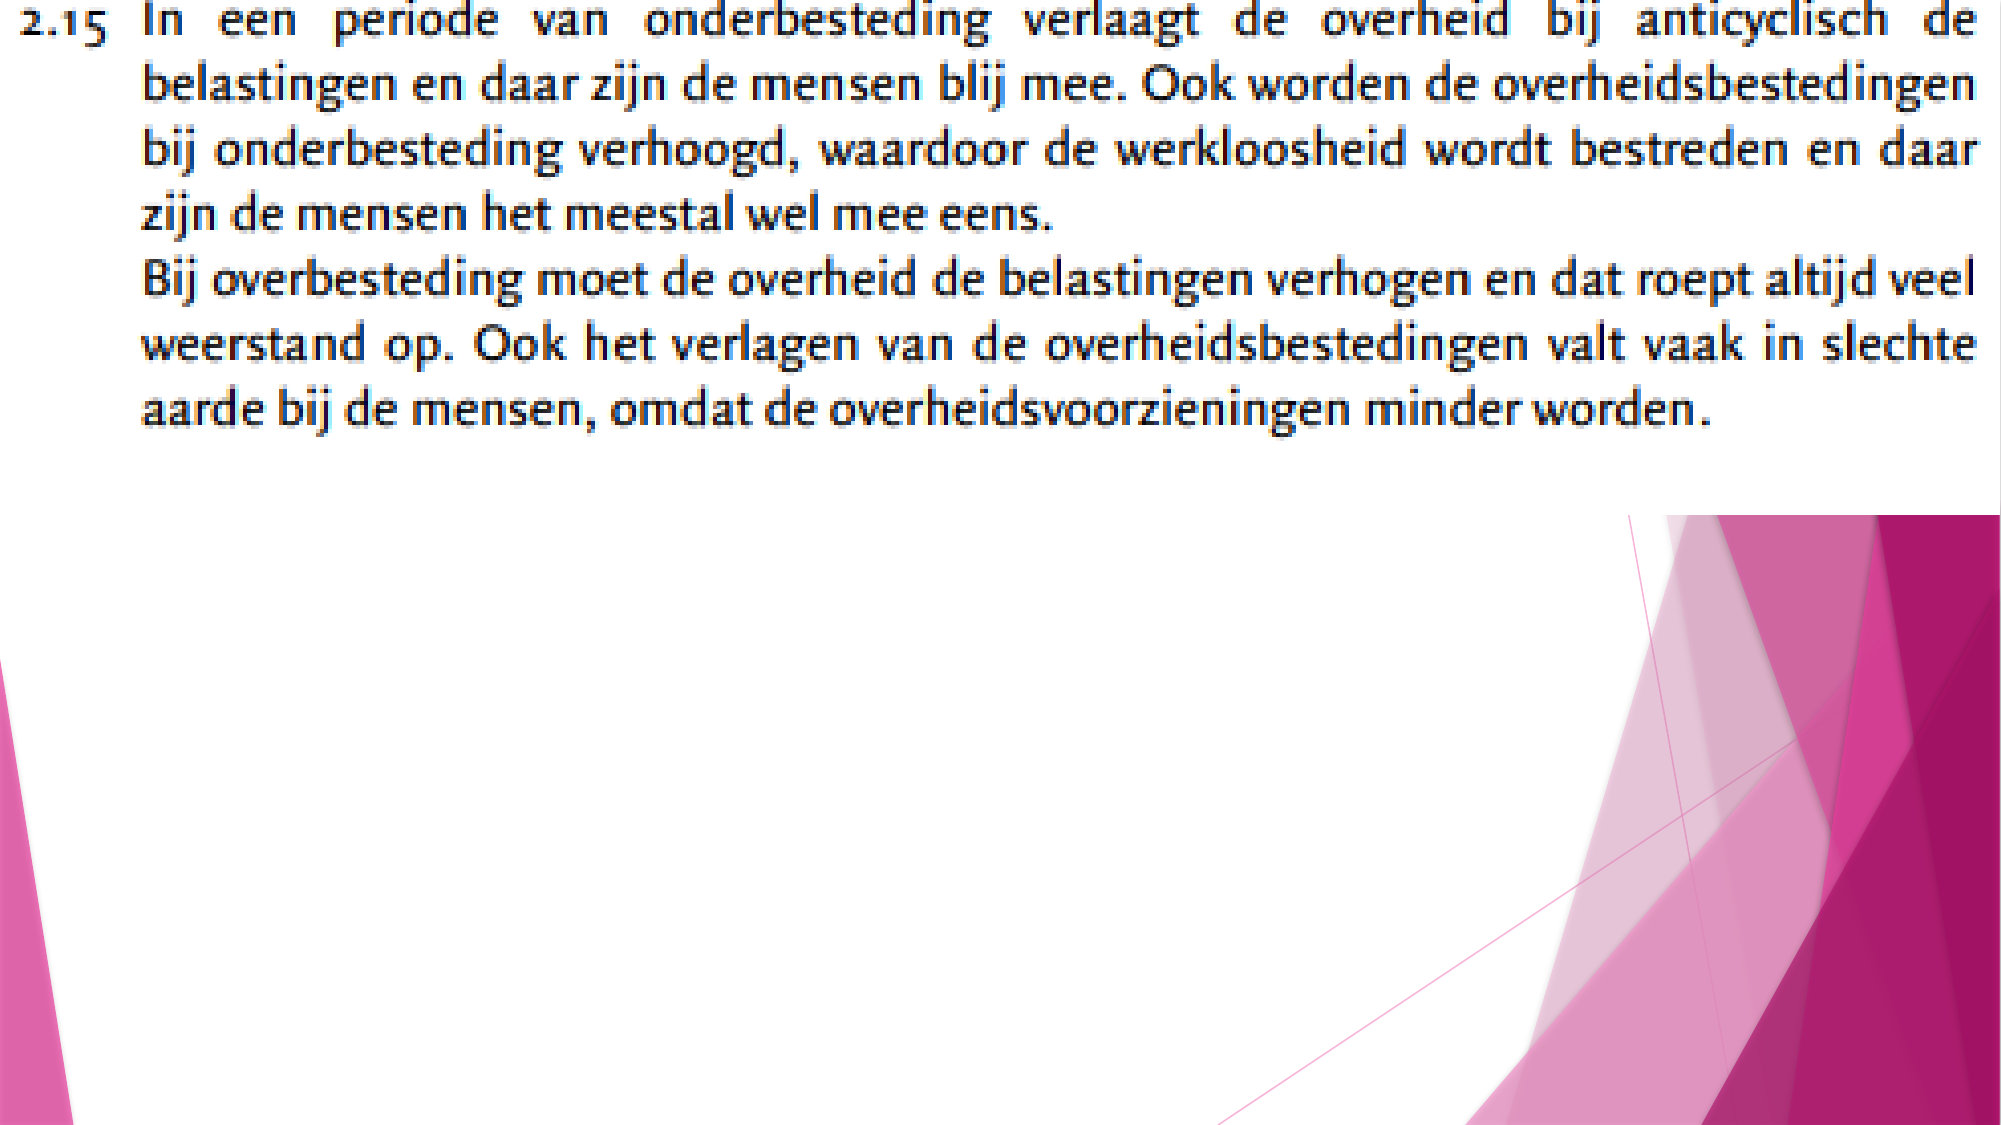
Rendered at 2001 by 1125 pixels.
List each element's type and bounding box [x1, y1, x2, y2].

picture [0, 0, 2000, 516]
